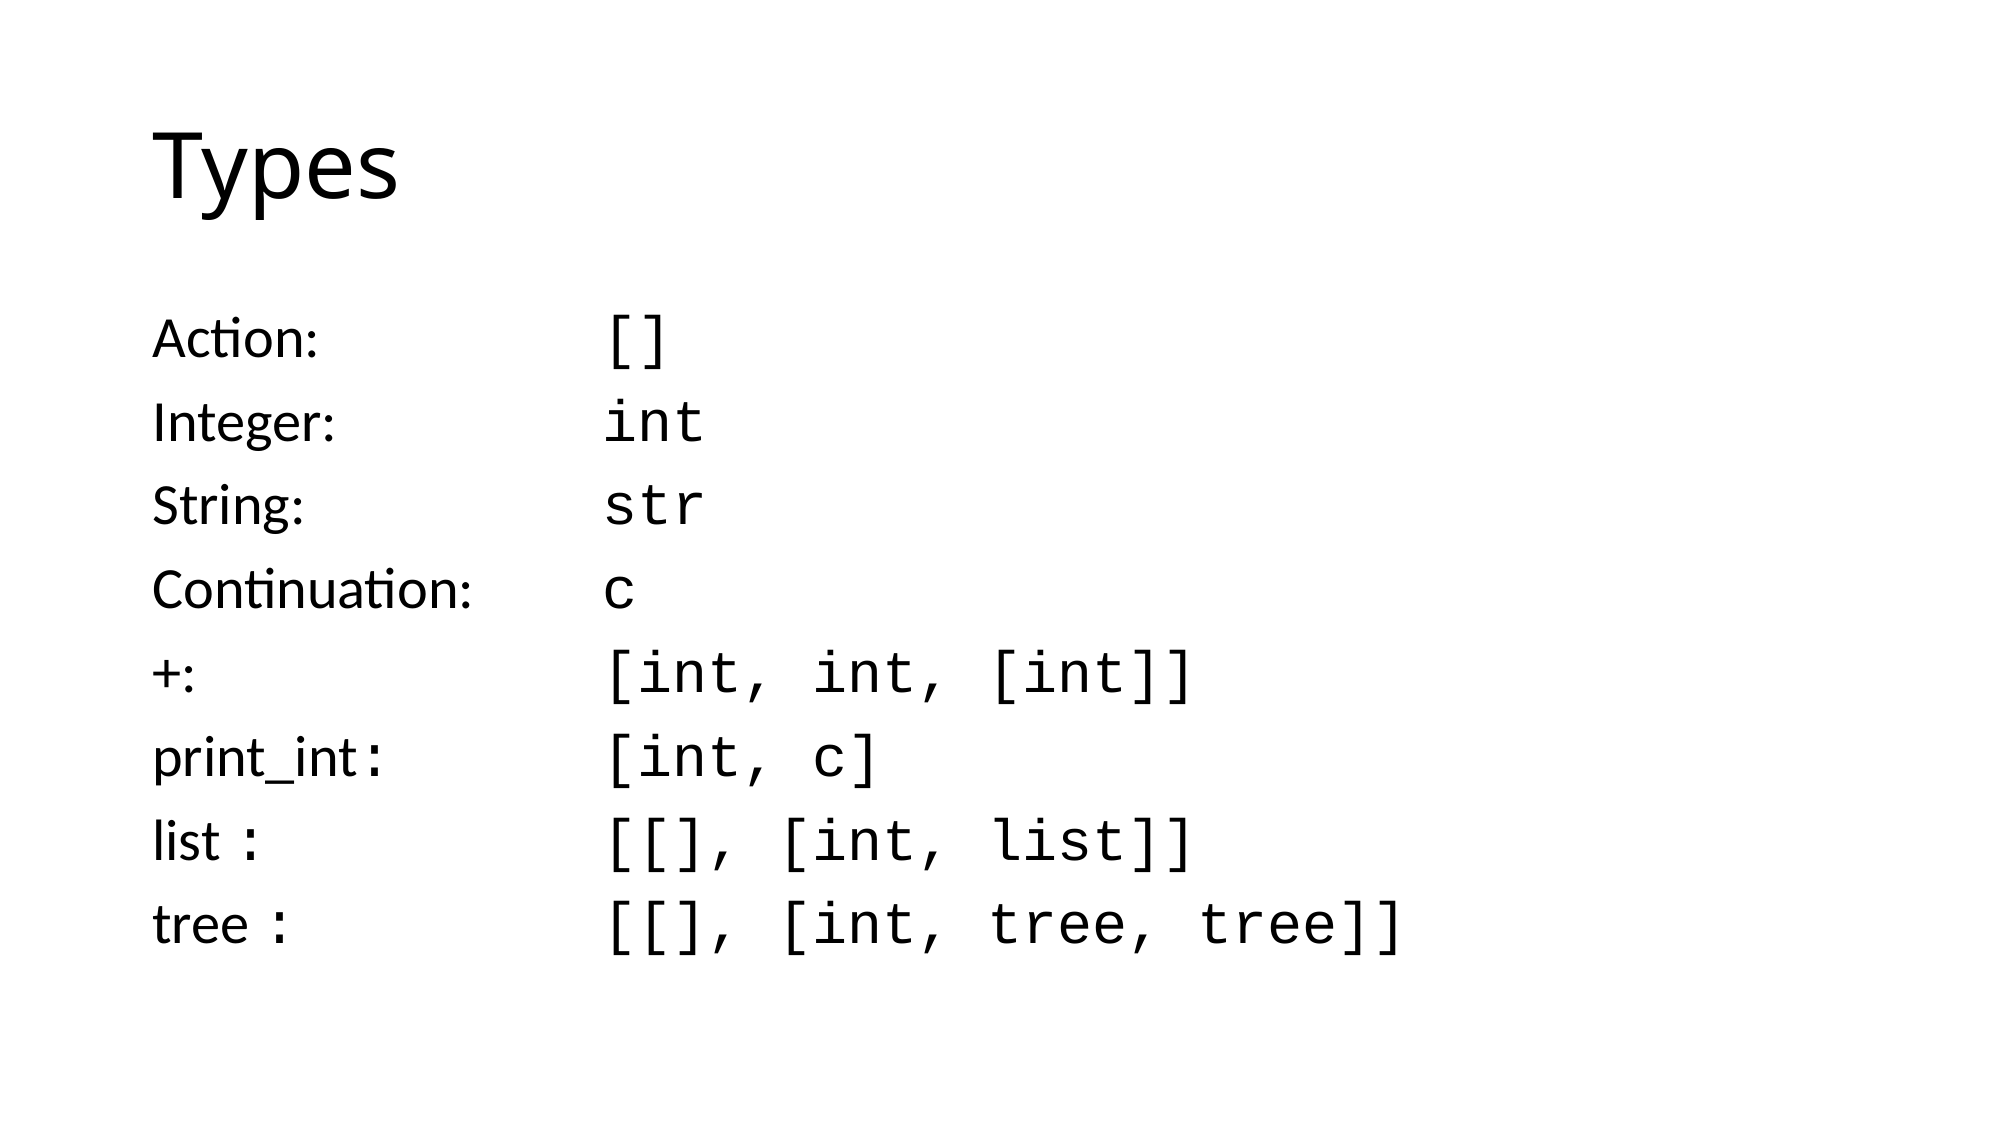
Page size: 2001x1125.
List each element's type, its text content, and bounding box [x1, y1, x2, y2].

title Types [137, 59, 1863, 278]
list Action: [] Integer: int String: str Continuation: c +: [int, int, [int]] print_int: [int, c] list : [[], [int, list]] tree : [[], [int, tree, tree]] [137, 299, 1863, 1014]
